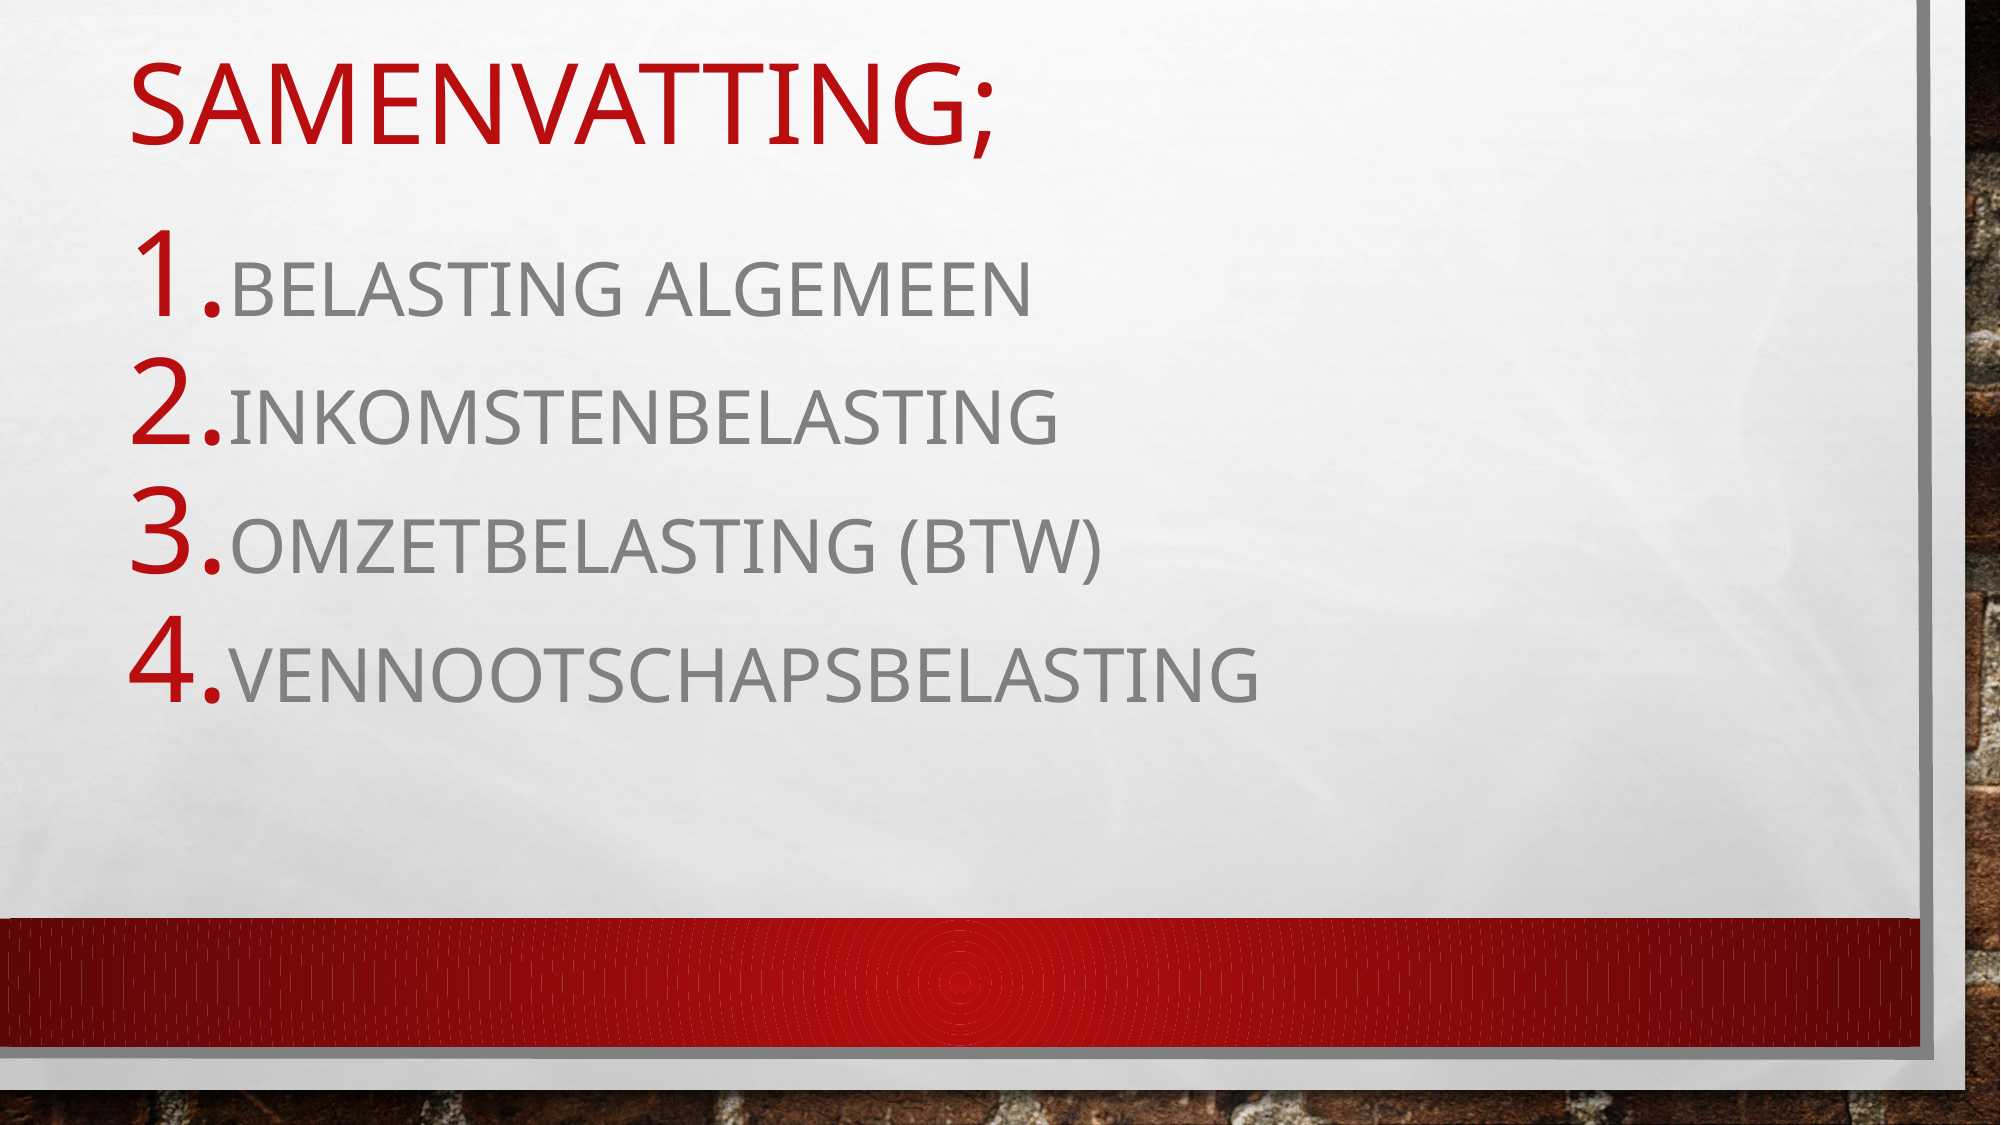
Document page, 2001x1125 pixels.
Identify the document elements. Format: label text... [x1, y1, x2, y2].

title Samenvatting; [112, 11, 1818, 177]
picture [0, 0, 2000, 1125]
list Belasting algemeen Inkomstenbelasting Omzetbelasting (btw) VENNOOTSCHAPSBELASTING [112, 215, 1818, 883]
